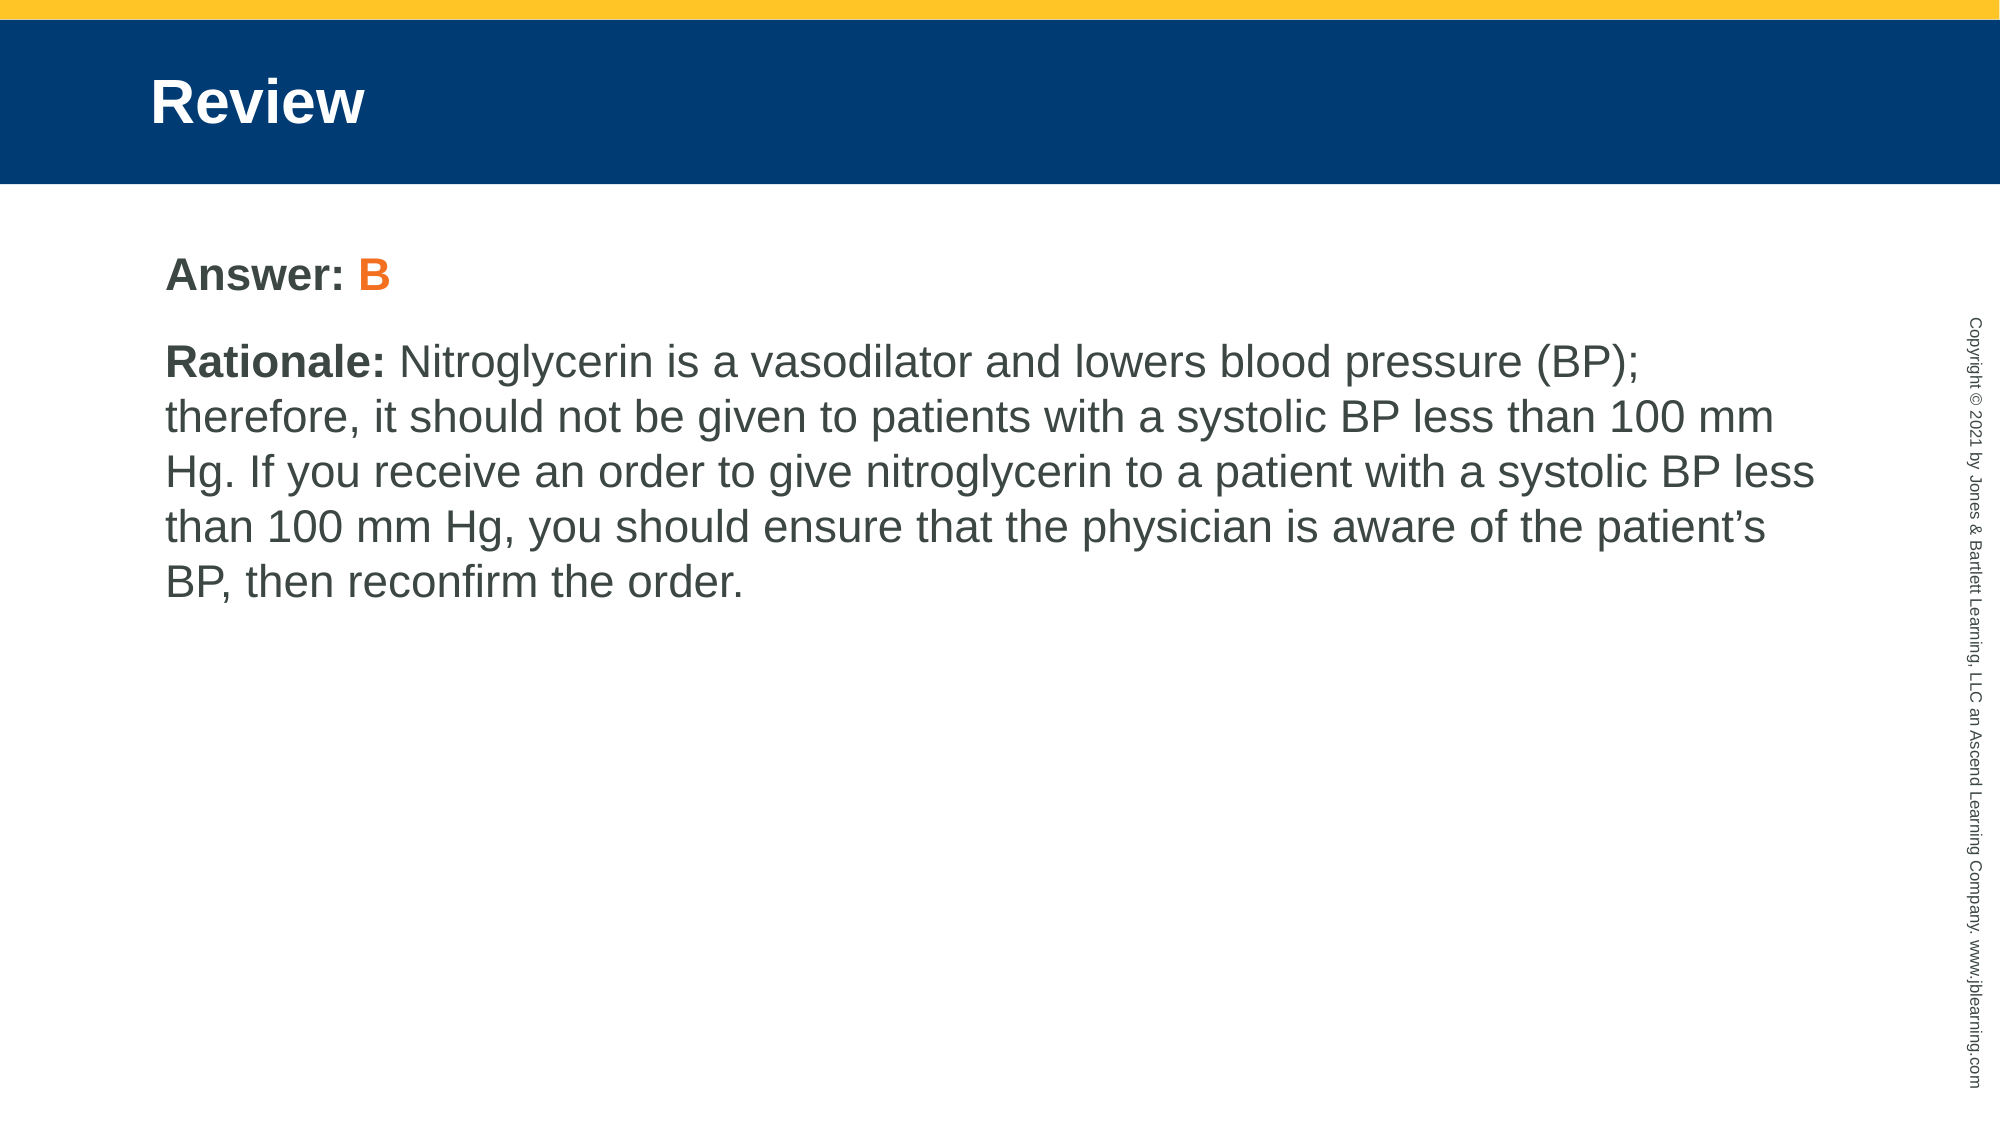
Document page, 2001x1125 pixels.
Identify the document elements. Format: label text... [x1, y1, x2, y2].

list Answer: B Rationale: Nitroglycerin is a vasodilator and lowers blood pressure (BP); therefore, it should not be given to patients with a systolic BP less than 100 mm Hg. If you receive an order to give nitroglycerin to a patient with a systolic BP less than 100 mm Hg, you should ensure that the physician is aware of the patient’s BP, then reconfirm the order. [150, 237, 1850, 1025]
title Review [0, 19, 2000, 185]
